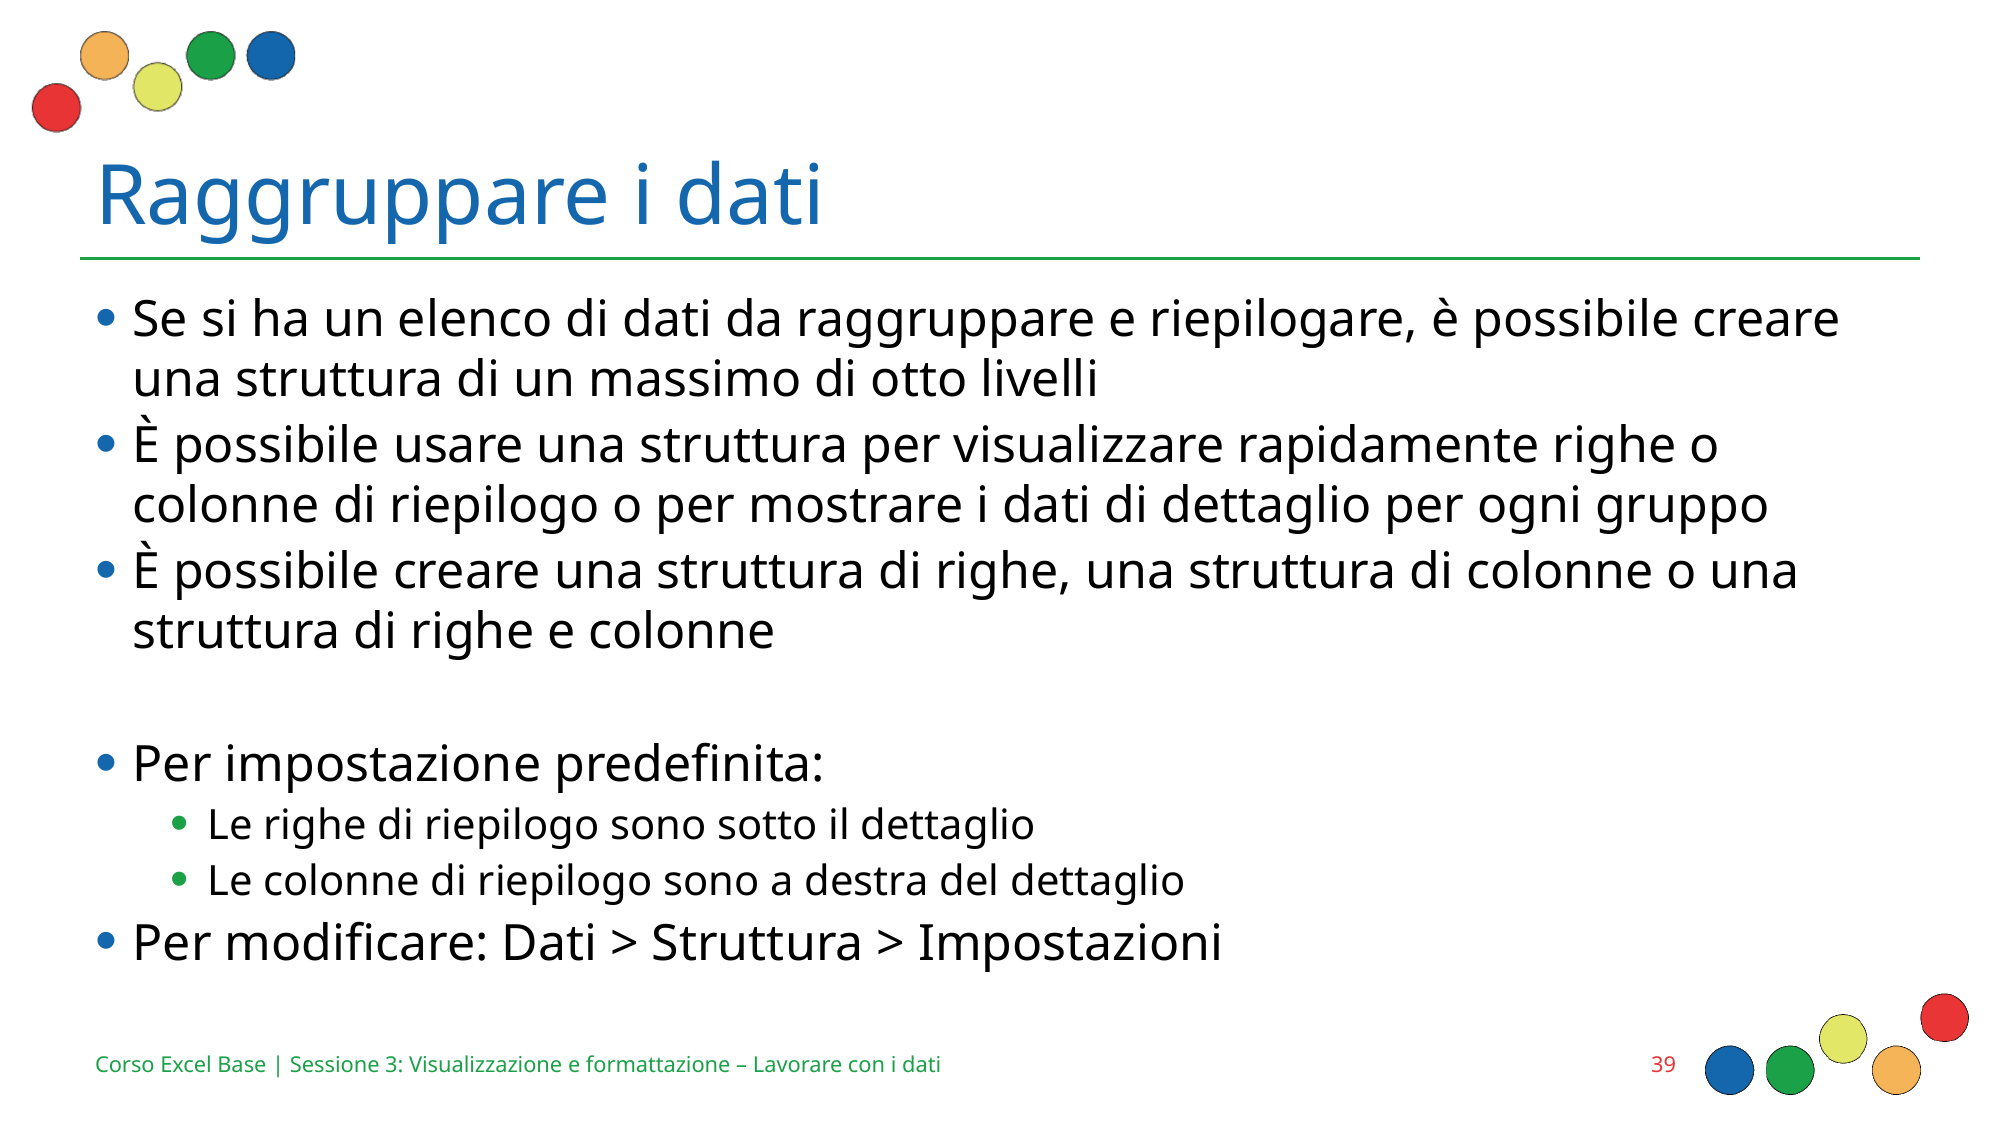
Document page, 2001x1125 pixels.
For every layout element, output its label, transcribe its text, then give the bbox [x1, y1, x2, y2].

picture [29, 30, 295, 135]
list Se si ha un elenco di dati da raggruppare e riepilogare, è possibile creare una struttura di un massimo di otto livelli È possibile usare una struttura per visualizzare rapidamente righe o colonne di riepilogo o per mostrare i dati di dettaglio per ogni gruppo È possibile creare una struttura di righe, una struttura di colonne o una struttura di righe e colonne Per impostazione predefinita: Le righe di riepilogo sono sotto il dettaglio Le colonne di riepilogo sono a destra del dettaglio Per modificare: Dati > Struttura > Impostazioni [80, 278, 1920, 1011]
footer Corso Excel Base | Sessione 3: Visualizzazione e formattazione – Lavorare con i dati [80, 1035, 1571, 1096]
title Raggruppare i dati [80, 123, 1920, 259]
slide_number 39 [1583, 1035, 1692, 1096]
picture [1704, 990, 1971, 1096]
